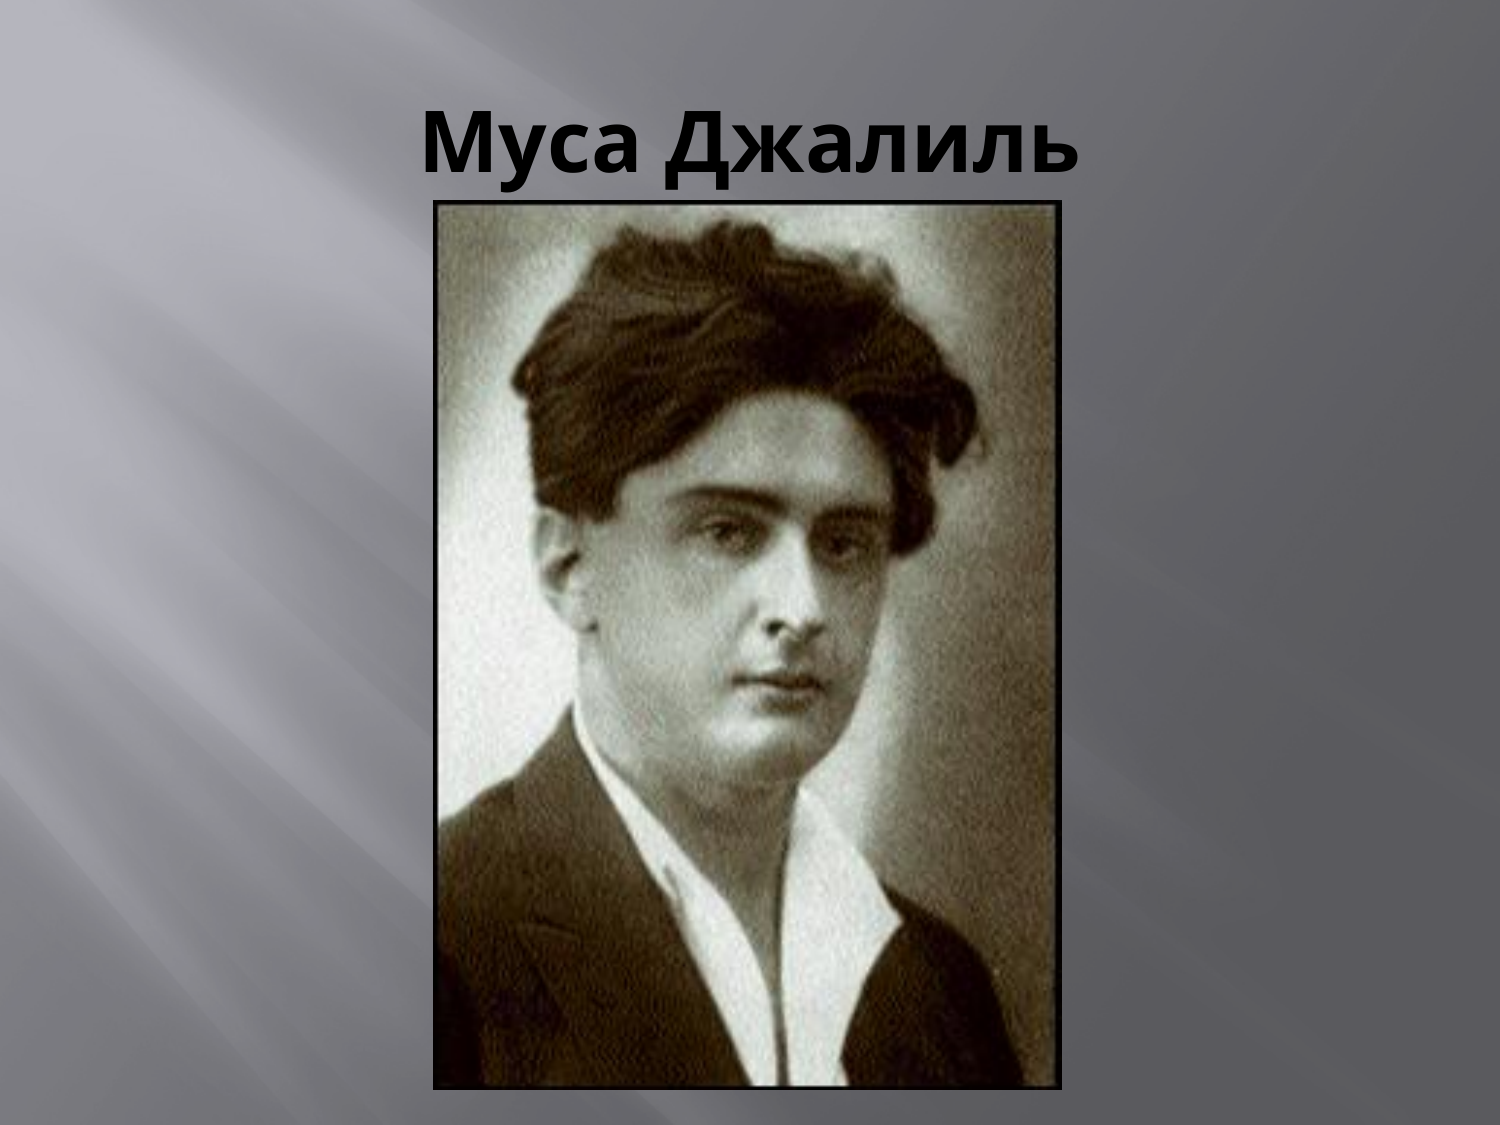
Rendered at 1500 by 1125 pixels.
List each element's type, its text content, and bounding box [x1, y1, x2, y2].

title Муса Джалиль [75, 45, 1425, 233]
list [433, 200, 1062, 1090]
